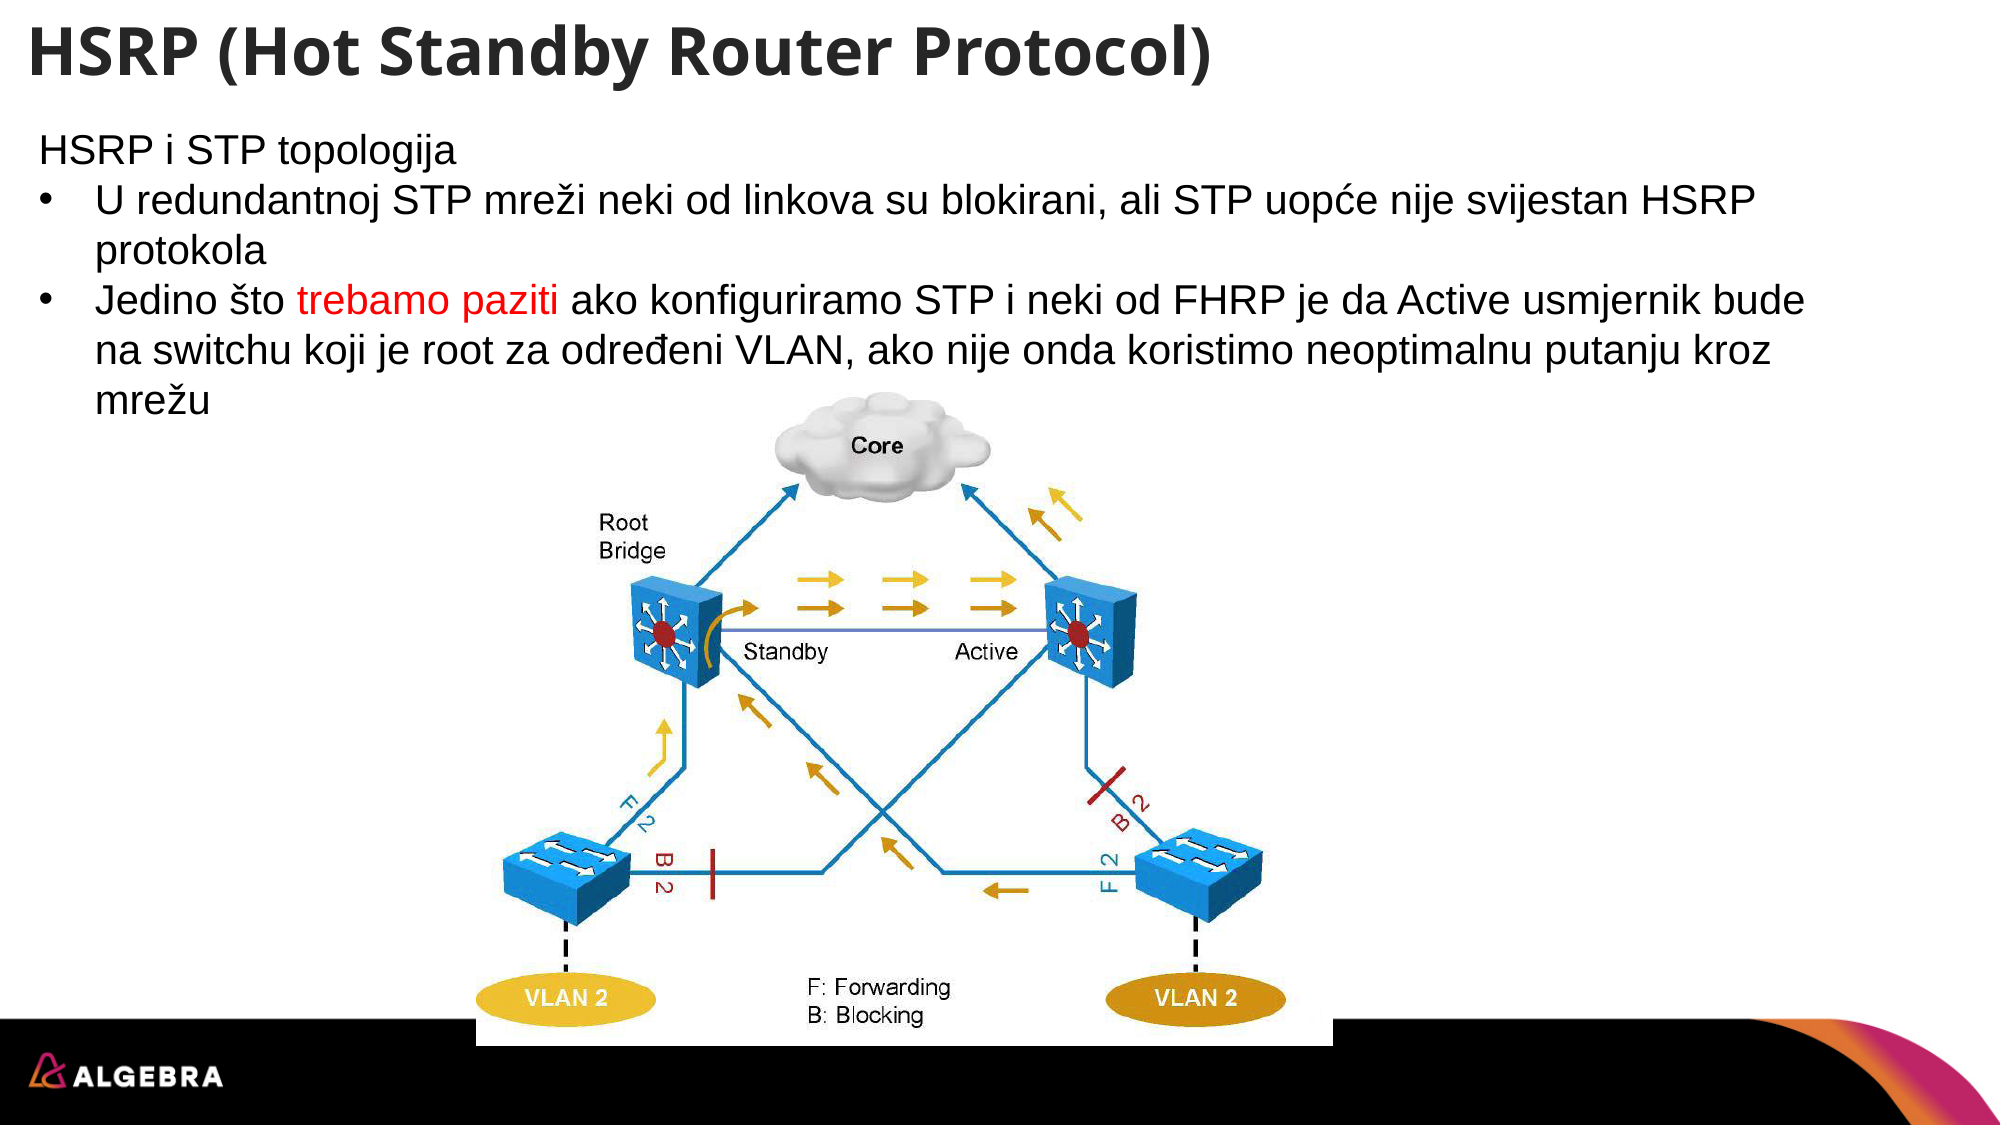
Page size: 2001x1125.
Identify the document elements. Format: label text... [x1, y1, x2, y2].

title HSRP (Hot Standby Router Protocol) [11, 10, 1959, 187]
text_box HSRP i STP topologija U redundantnoj STP mreži neki od linkova su blokirani, ali STP uopće nije svijestan HSRP protokola Jedino što trebamo paziti ako konfiguriramo STP i neki od FHRP je da Active usmjernik bude na switchu koji je root za određeni VLAN, ako nije onda koristimo neoptimalnu putanju kroz mrežu [23, 115, 1853, 431]
picture [0, 0, 2001, 1125]
